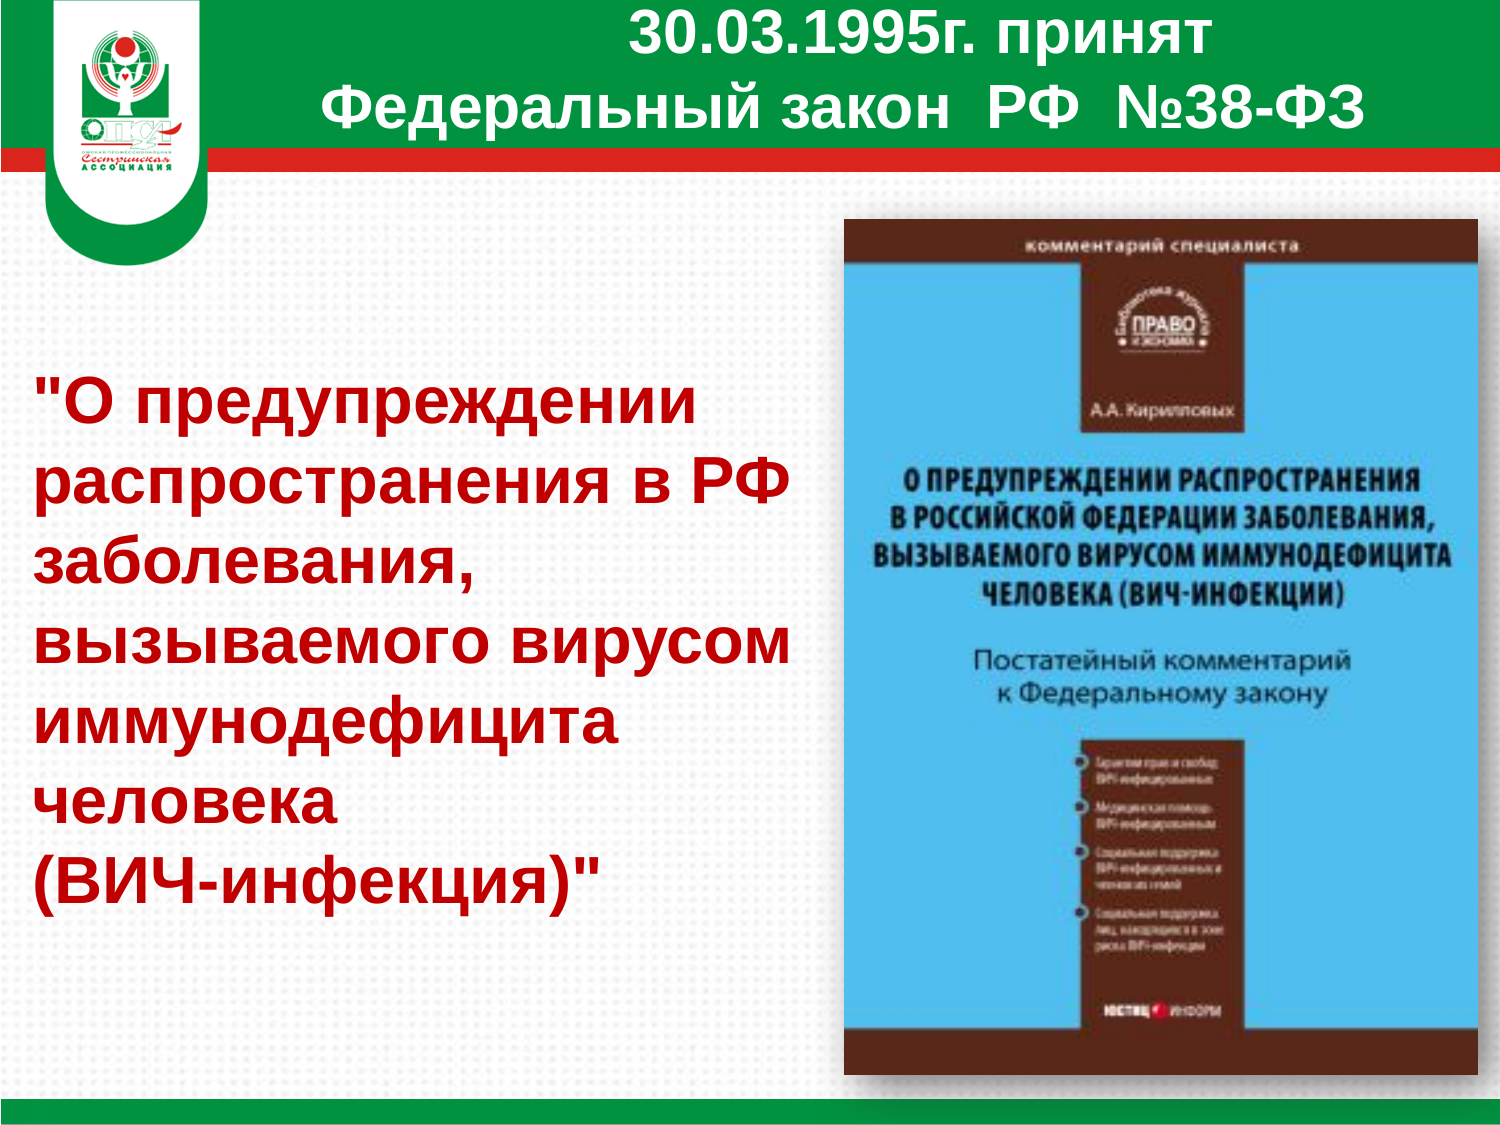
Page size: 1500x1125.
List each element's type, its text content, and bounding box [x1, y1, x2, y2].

picture [0, 0, 1500, 1125]
text_box 30.03.1995г. принят Федеральный закон РФ №38-ФЗ [194, 0, 1494, 149]
text_box "О предупреждении распространения в РФ заболевания, вызываемого вирусом иммунодефицита человека (ВИЧ-инфекция)" [17, 349, 833, 925]
